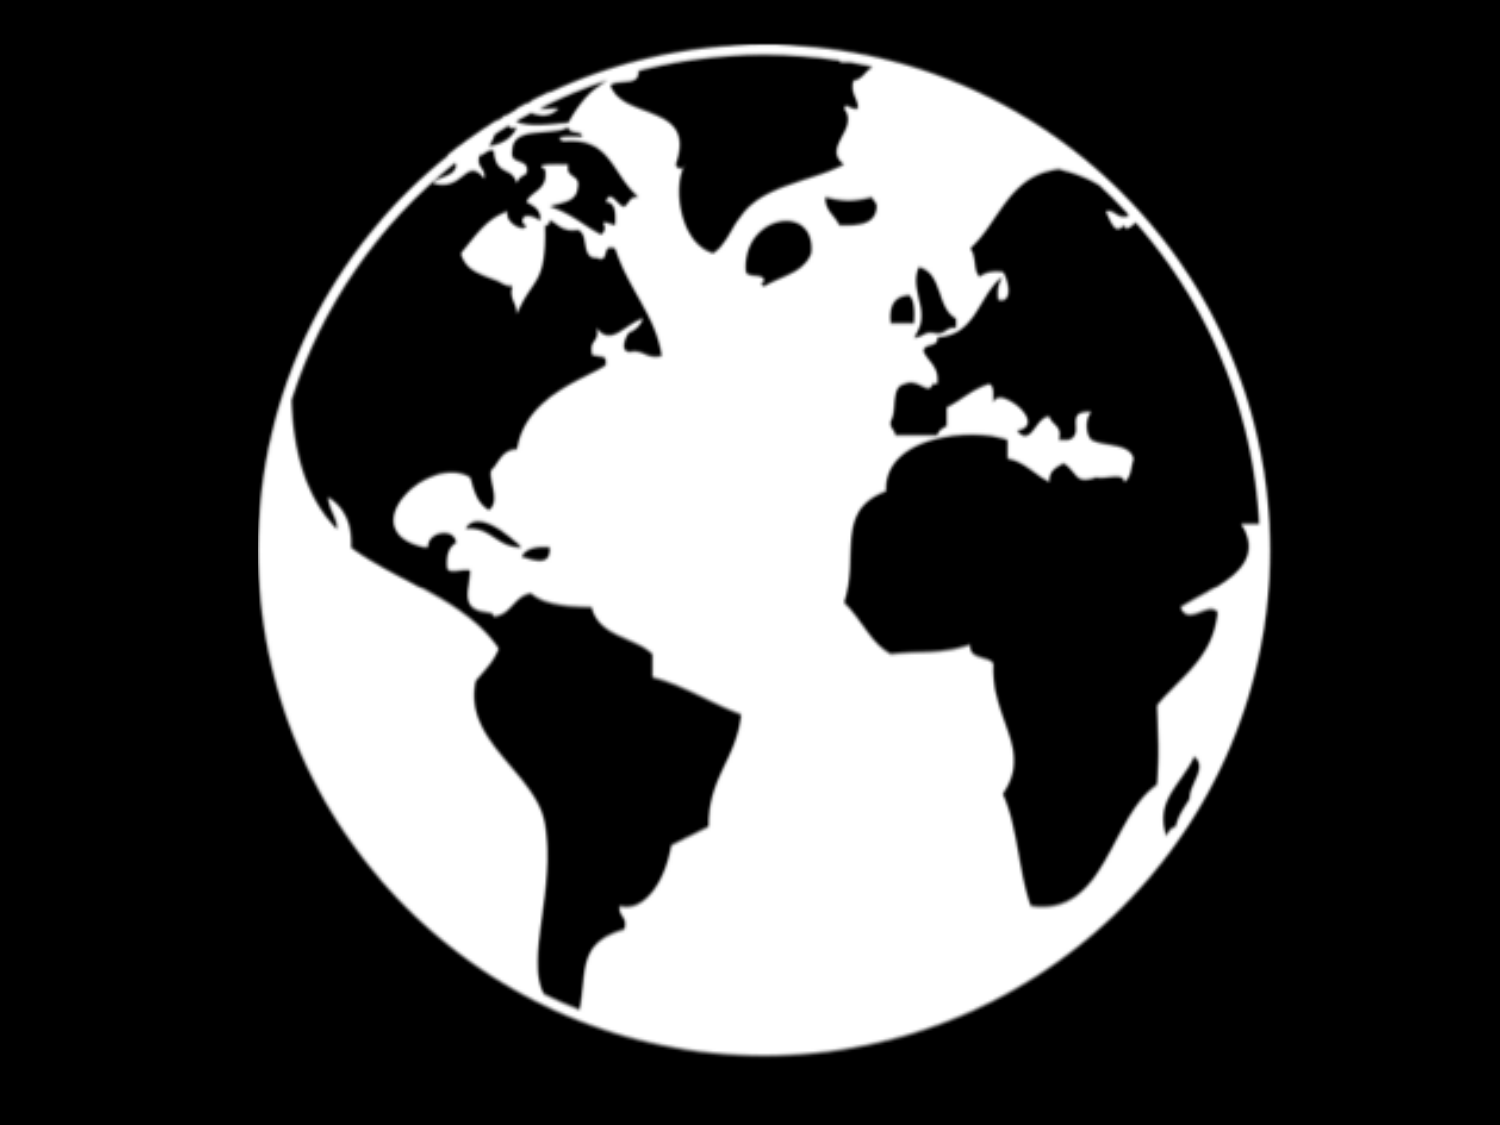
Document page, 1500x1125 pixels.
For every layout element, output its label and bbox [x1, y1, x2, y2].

picture [258, 43, 1278, 1063]
